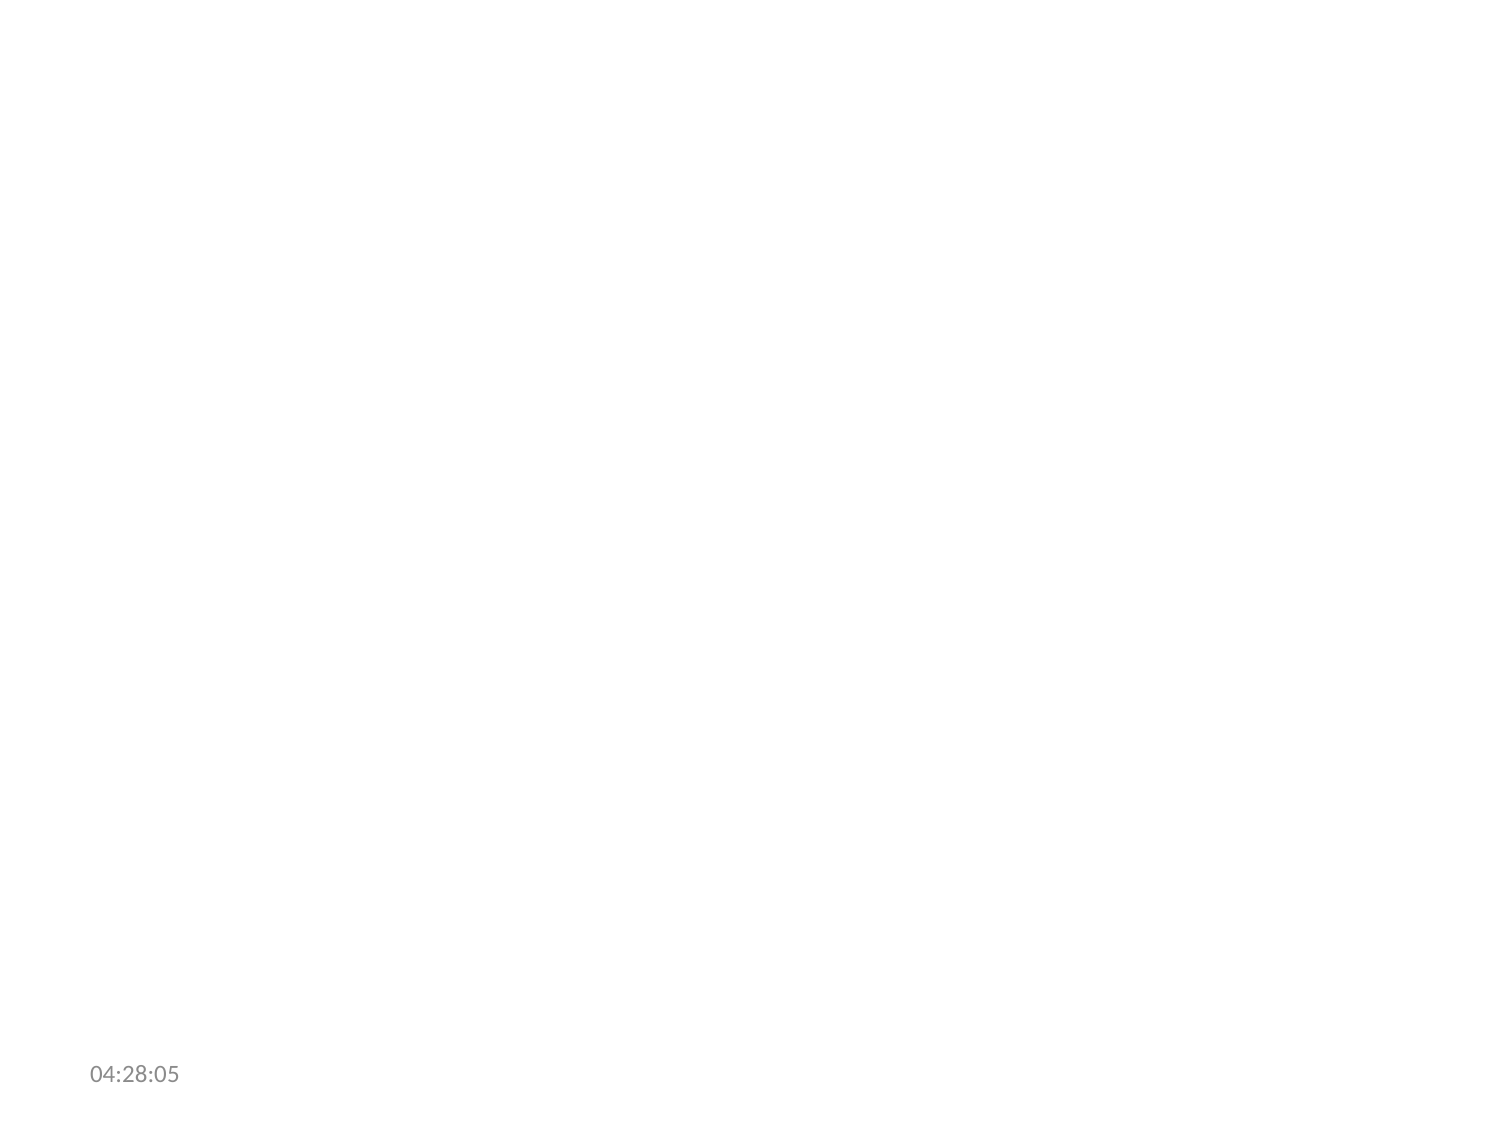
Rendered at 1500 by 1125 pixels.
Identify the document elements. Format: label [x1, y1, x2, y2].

slide_number [75, 1042, 425, 1103]
